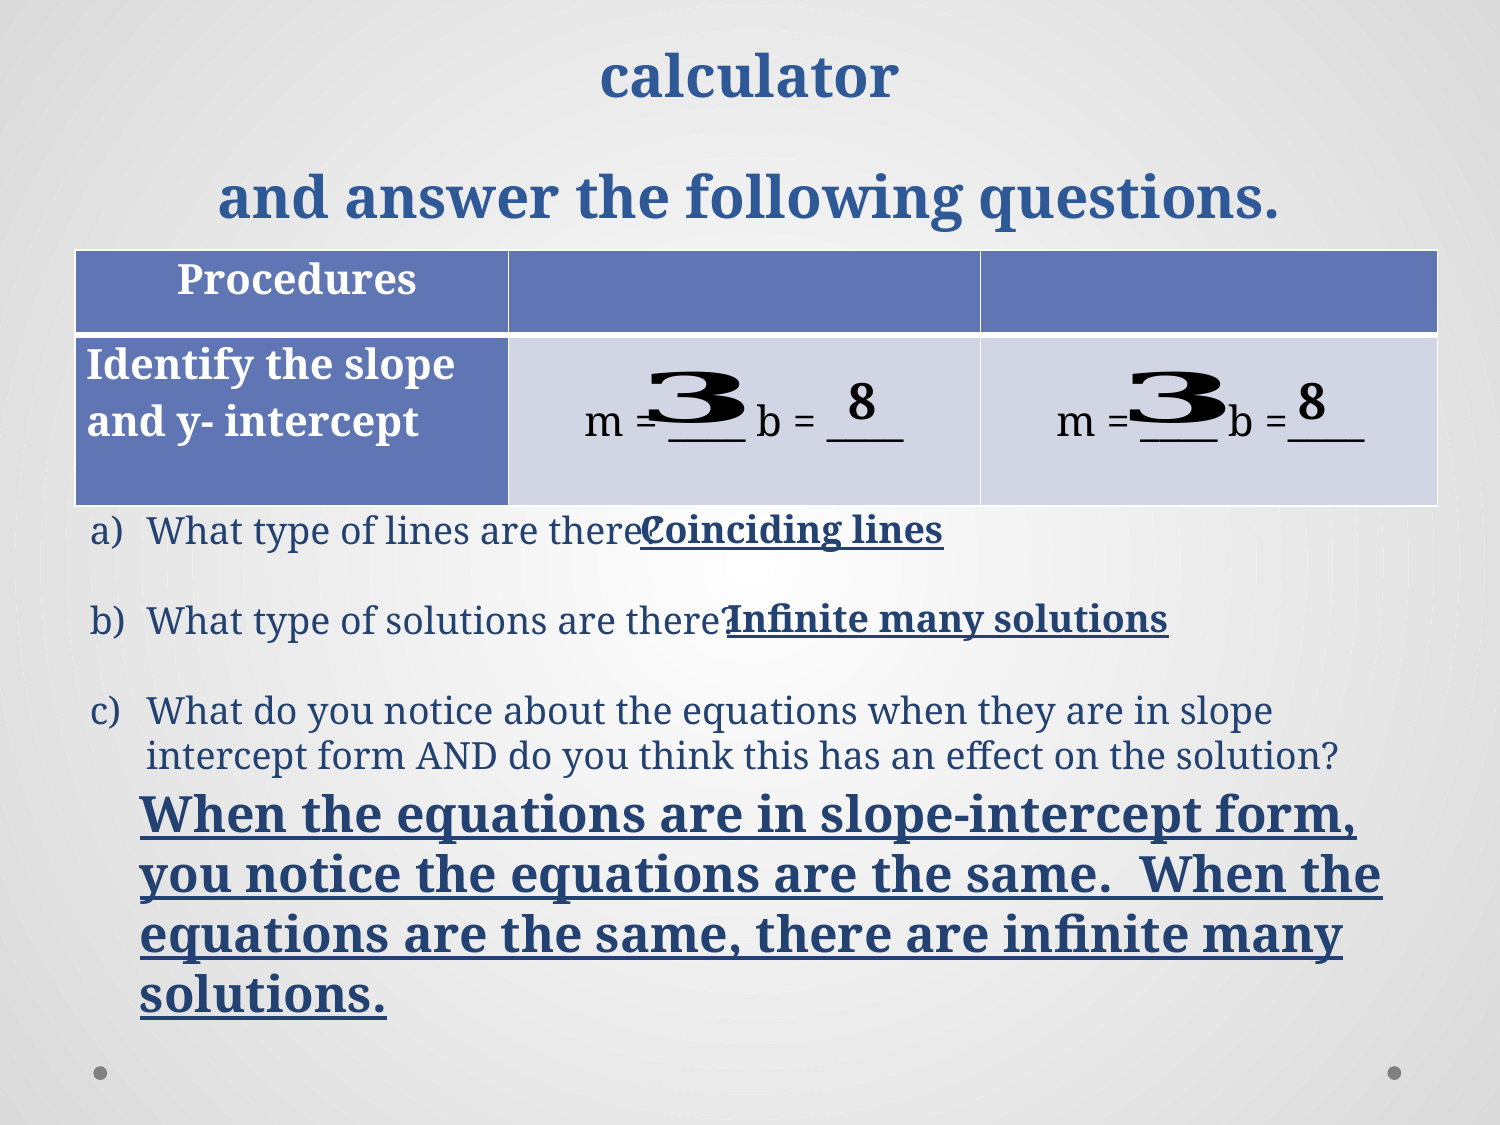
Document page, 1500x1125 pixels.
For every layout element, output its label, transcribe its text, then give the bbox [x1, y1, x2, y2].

text_box 8 [1262, 362, 1363, 438]
title Graph each equation in the graphing calculator and answer the following questions. [75, 0, 1425, 238]
text_box When the equations are in slope-intercept form, you notice the equations are the same. When the equations are the same, there are infinite many solutions. [124, 774, 1413, 1075]
text_box 8 [812, 362, 913, 438]
text_box Infinite many solutions [712, 587, 1263, 648]
text_box What type of lines are there? What type of solutions are there? What do you notice about the equations when they are in slope intercept form AND do you think this has an effect on the solution? [74, 499, 1438, 965]
text_box Coinciding lines [624, 499, 963, 604]
